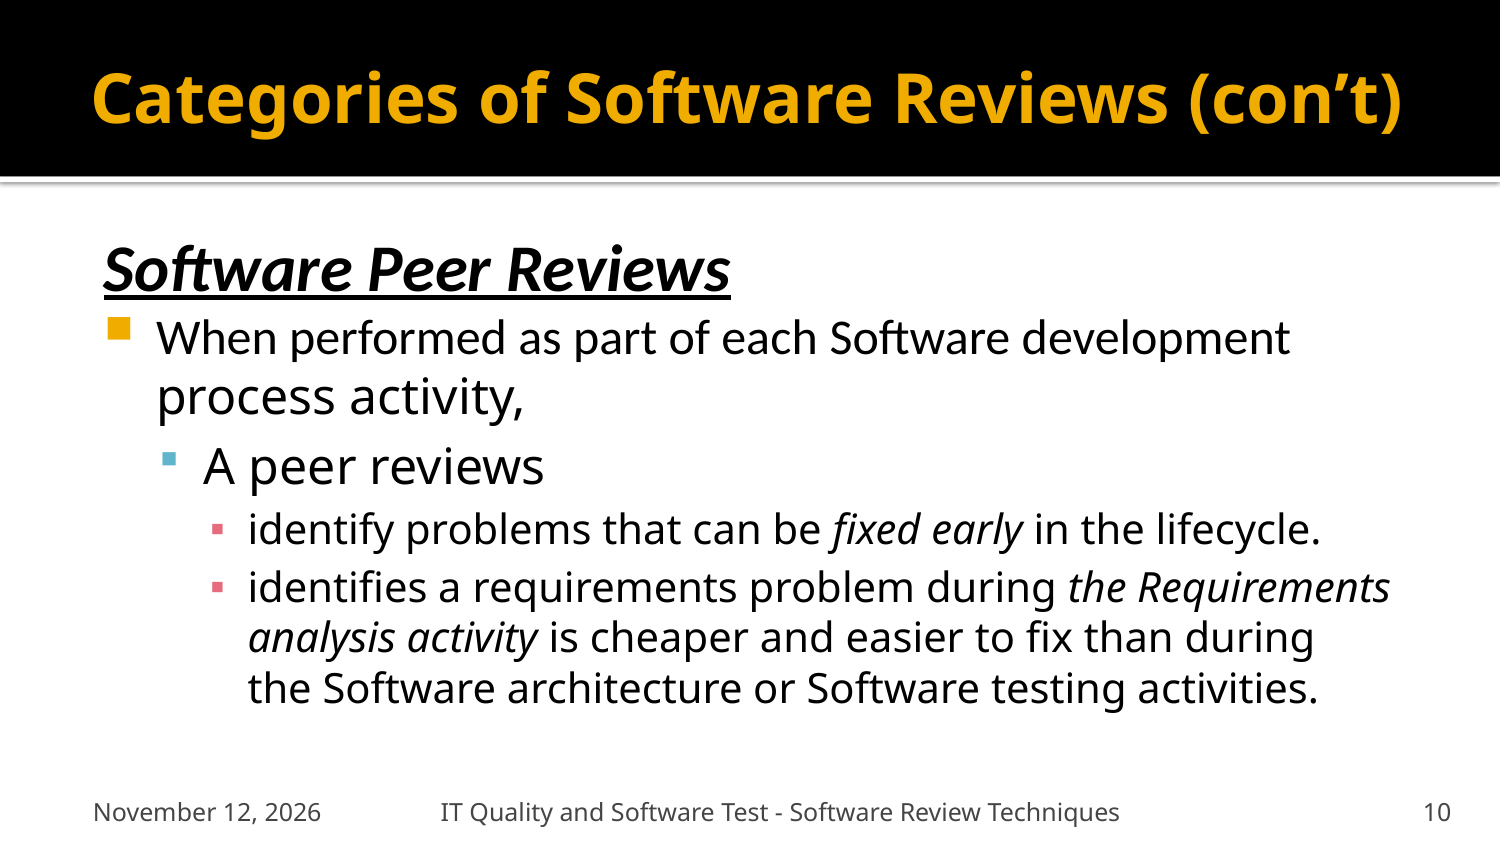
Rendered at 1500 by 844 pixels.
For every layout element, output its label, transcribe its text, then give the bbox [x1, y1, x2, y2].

list Software Peer Reviews When performed as part of each Software development process activity, A peer reviews identify problems that can be fixed early in the lifecycle. identifies a requirements problem during the Requirements analysis activity is cheaper and easier to fix than during the Software architecture or Software testing activities. [75, 209, 1425, 779]
slide_number 10 [1345, 796, 1467, 831]
title Categories of Software Reviews (con’t) [75, 19, 1425, 174]
footer IT Quality and Software Test - Software Review Techniques [433, 796, 1337, 831]
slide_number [75, 796, 425, 831]
